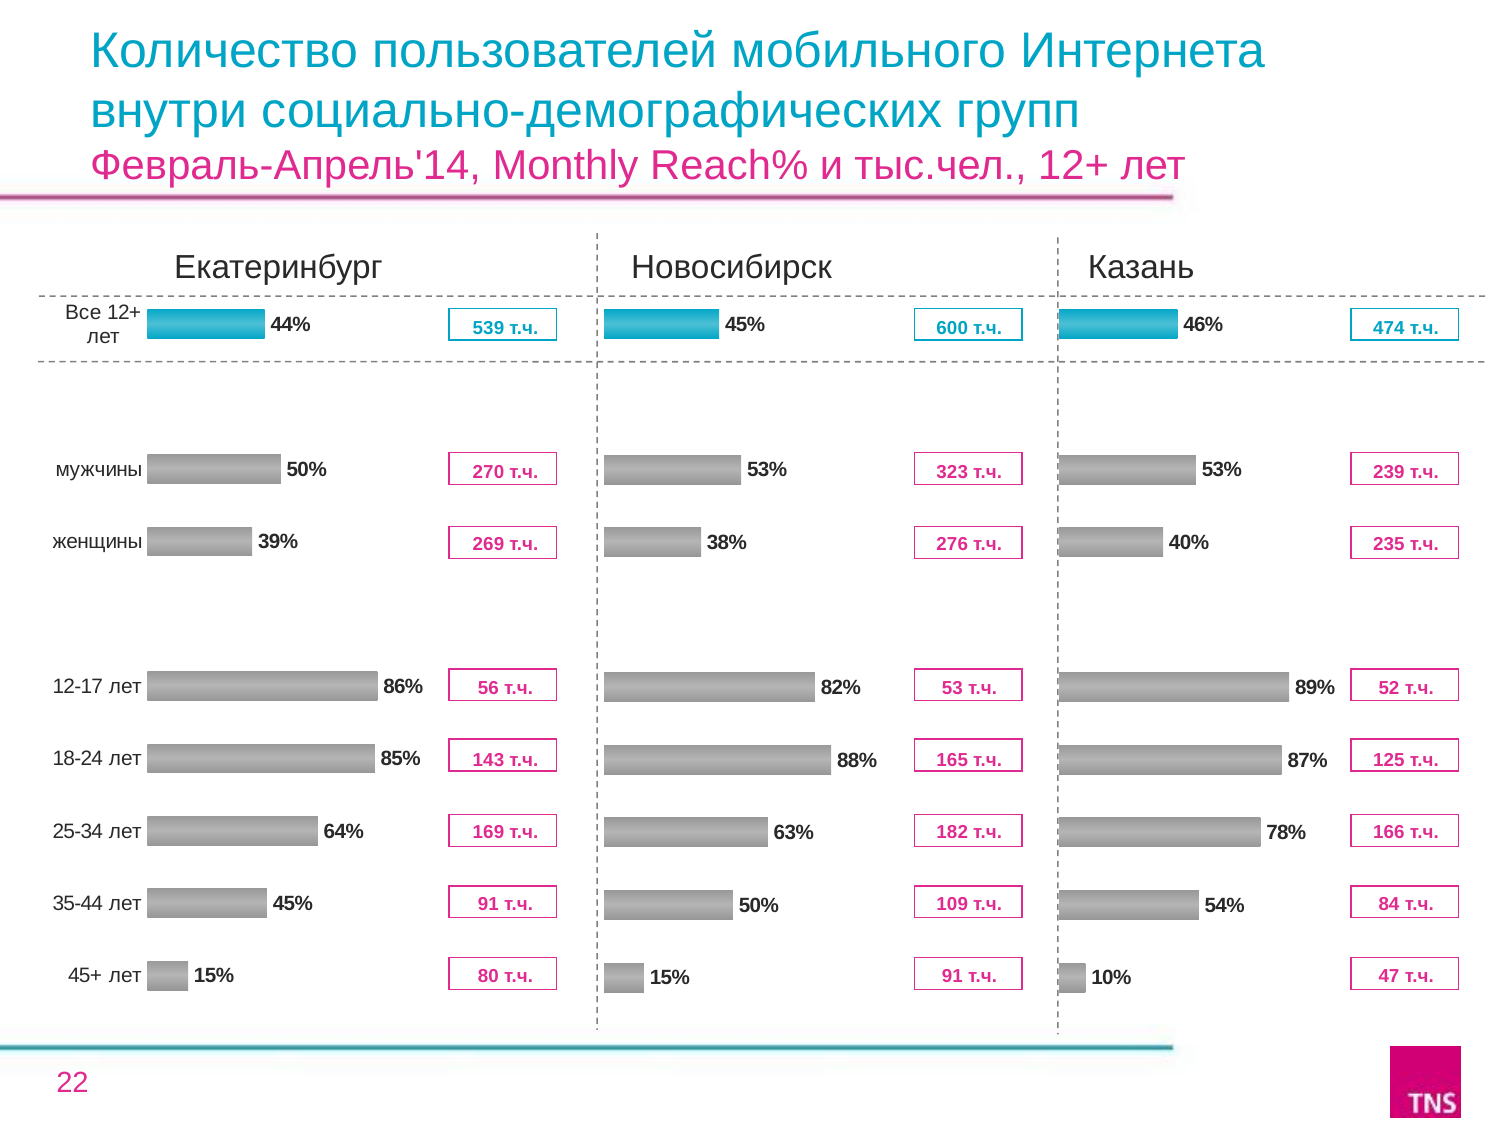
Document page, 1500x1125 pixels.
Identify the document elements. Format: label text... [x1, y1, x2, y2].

text_box Новосибирск [616, 237, 936, 286]
picture [0, 0, 1500, 1125]
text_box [914, 307, 1023, 990]
chart [37, 287, 1463, 1015]
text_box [1350, 307, 1459, 990]
text_box Екатеринбург [159, 237, 479, 286]
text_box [448, 307, 557, 990]
title Количество пользователей мобильного Интернета внутри социально-демографических групп Февраль-Апрель'14, Monthly Reach% и тыс.чел., 12+ лет [74, 18, 1460, 187]
text_box Казань [1073, 237, 1392, 286]
slide_number 22 [40, 1055, 392, 1125]
